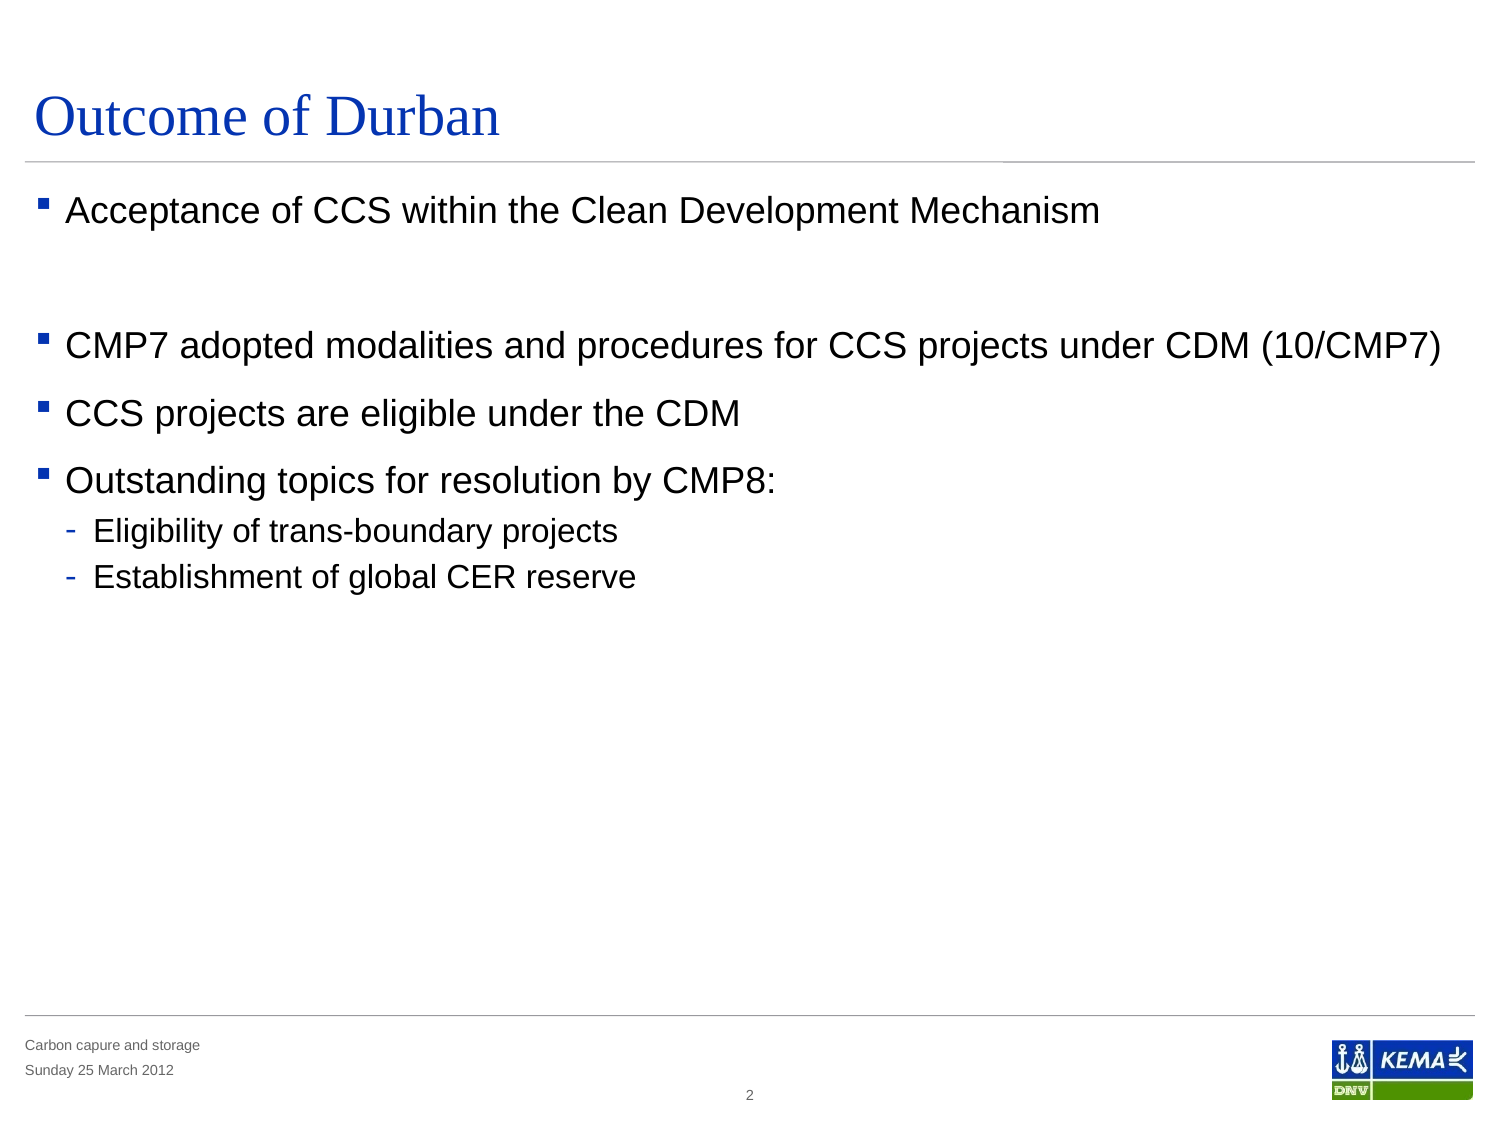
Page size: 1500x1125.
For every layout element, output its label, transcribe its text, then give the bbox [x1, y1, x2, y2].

title Outcome of Durban [24, 23, 1475, 147]
slide_number 2 [720, 1085, 780, 1104]
picture [1332, 1040, 1473, 1100]
list Acceptance of CCS within the Clean Development Mechanism CMP7 adopted modalities and procedures for CCS projects under CDM (10/CMP7) CCS projects are eligible under the CDM Outstanding topics for resolution by CMP8: Eligibility of trans-boundary projects Establishment of global CER reserve [24, 186, 1475, 991]
